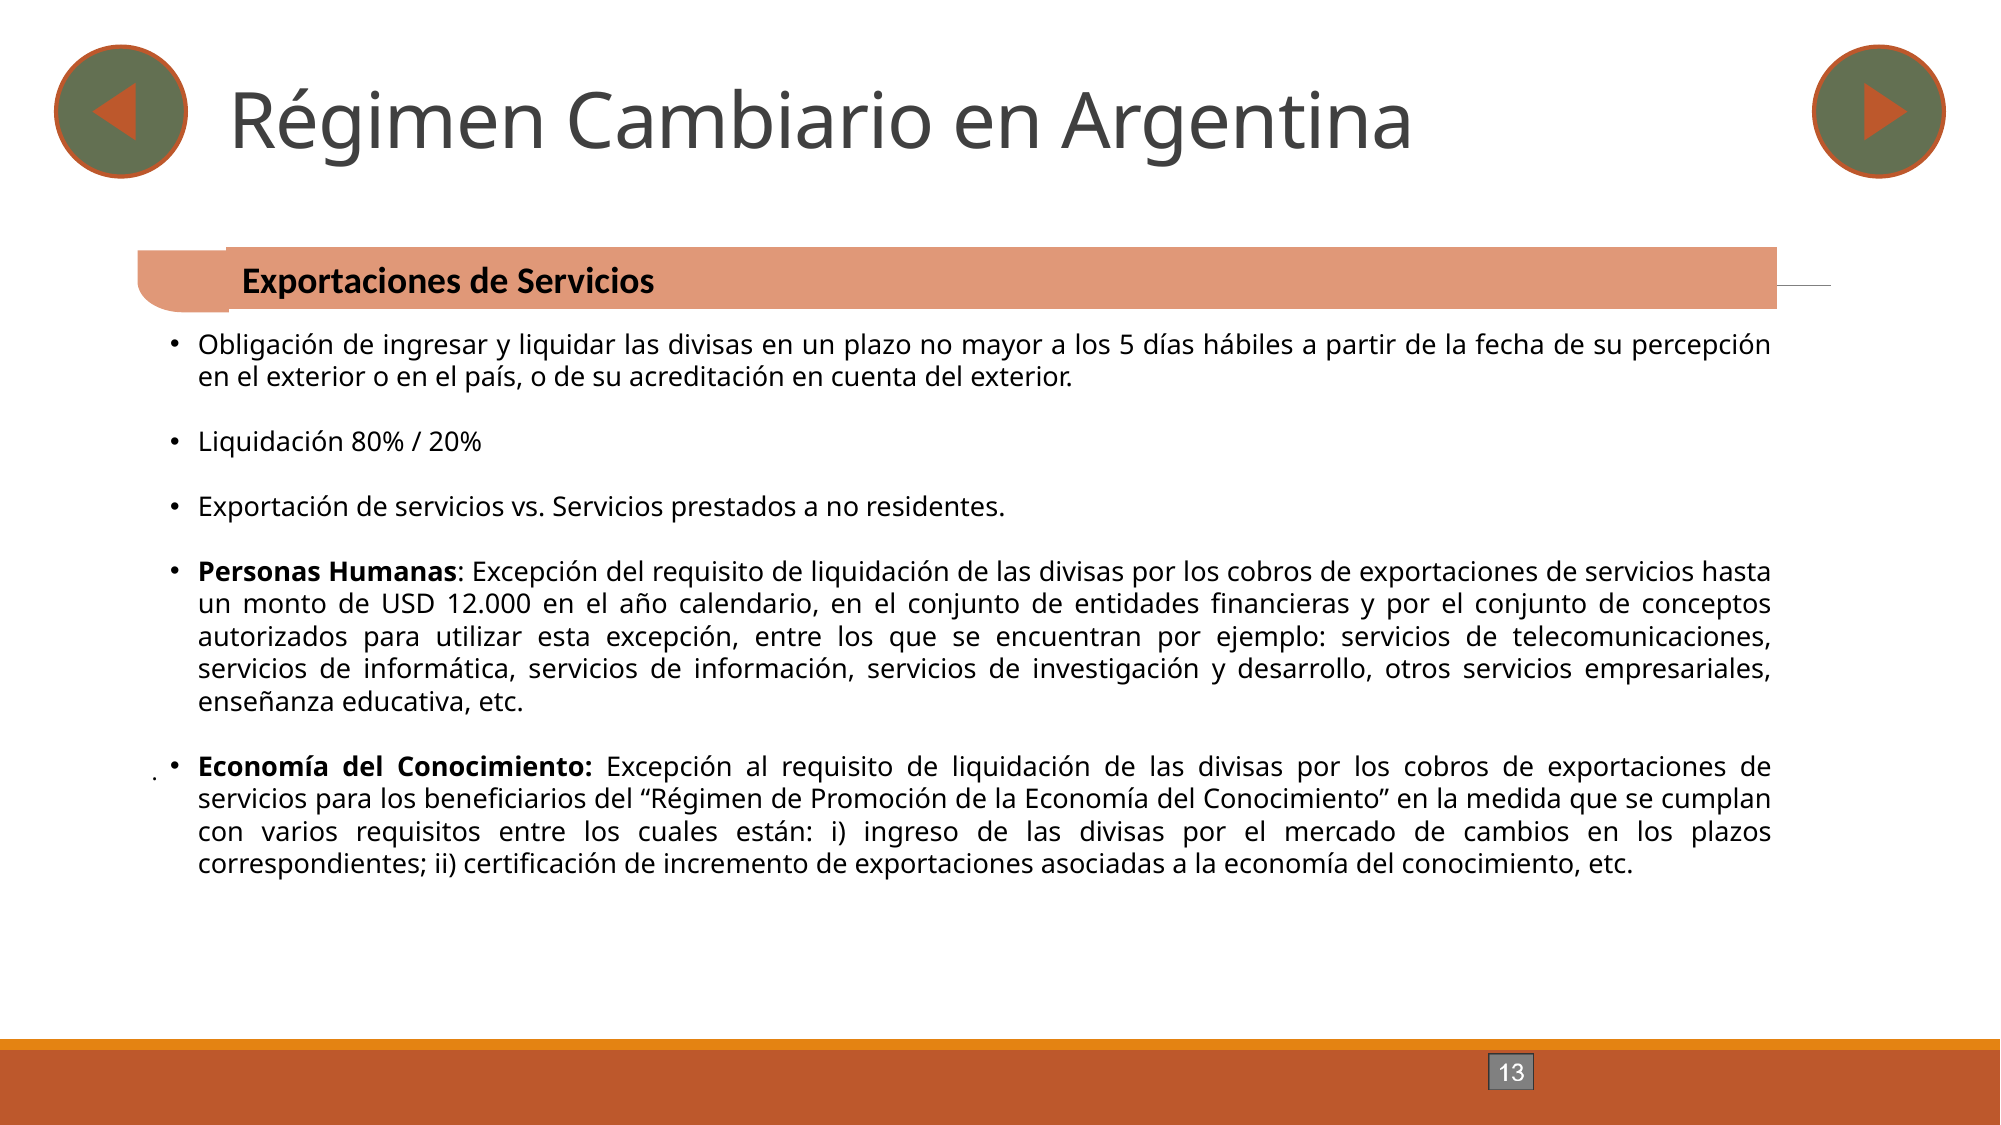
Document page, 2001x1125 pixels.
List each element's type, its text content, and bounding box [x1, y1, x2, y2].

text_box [138, 248, 1776, 312]
text_box . [144, 714, 1845, 994]
title Régimen Cambiario en Argentina [213, 75, 1701, 172]
text_box Obligación de ingresar y liquidar las divisas en un plazo no mayor a los 5 días hábiles a partir de la fecha de su percepción en el exterior o en el país, o de su acreditación en cuenta del exterior. Liquidación 80% / 20% Exportación de servicios vs. Servicios prestados a no residentes. Personas Humanas: Excepción del requisito de liquidación de las divisas por los cobros de exportaciones de servicios hasta un monto de USD 12.000 en el año calendario, en el conjunto de entidades financieras y por el conjunto de conceptos autorizados para utilizar esta excepción, entre los que se encuentran por ejemplo: servicios de telecomunicaciones, servicios de informática, servicios de información, servicios de investigación y desarrollo, otros servicios empresariales, enseñanza educativa, etc. Economía del Conocimiento: Excepción al requisito de liquidación de las divisas por los cobros de exportaciones de servicios para los beneficiarios del “Régimen de Promoción de la Economía del Conocimiento” en la medida que se cumplan con varios requisitos entre los cuales están: i) ingreso de las divisas por el mercado de cambios en los plazos correspondientes; ii) certificación de incremento de exportaciones asociadas a la economía del conocimiento, etc. [155, 287, 1787, 952]
picture [1487, 1052, 1534, 1091]
